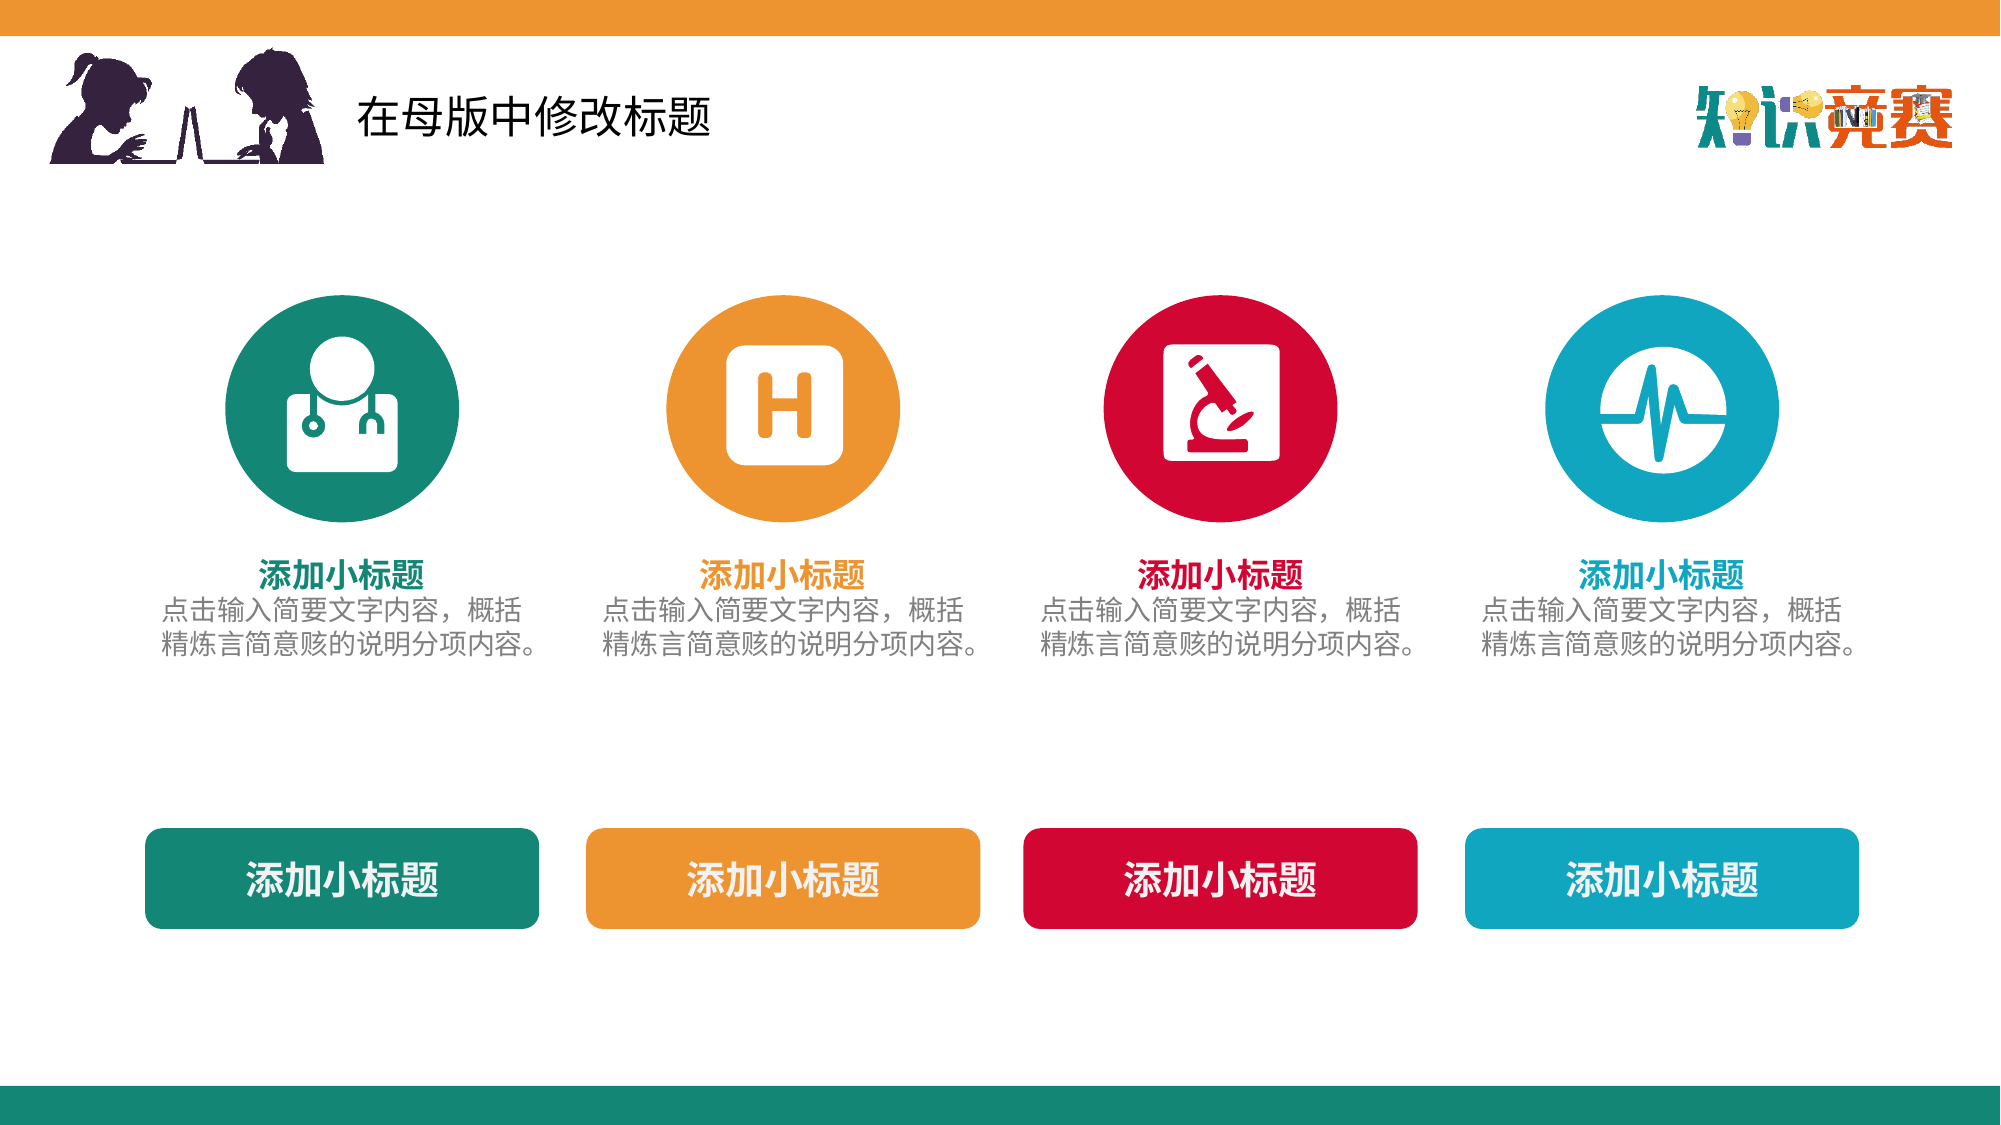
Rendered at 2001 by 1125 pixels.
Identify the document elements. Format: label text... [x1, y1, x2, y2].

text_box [1039, 553, 1401, 694]
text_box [1481, 553, 1843, 694]
text_box 添加小标题 [144, 827, 541, 931]
text_box [726, 345, 844, 466]
text_box 添加小标题 [1464, 827, 1861, 931]
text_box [602, 553, 964, 694]
picture [49, 47, 324, 164]
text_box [1600, 346, 1727, 474]
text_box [286, 336, 398, 473]
text_box [1163, 344, 1280, 461]
text_box 添加小标题 [585, 827, 982, 931]
text_box 添加小标题 [1022, 827, 1419, 931]
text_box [161, 553, 523, 694]
text_box [1102, 294, 1339, 524]
text_box [1544, 294, 1781, 524]
text_box [224, 294, 461, 524]
text_box [665, 294, 902, 524]
picture [1696, 85, 1952, 148]
